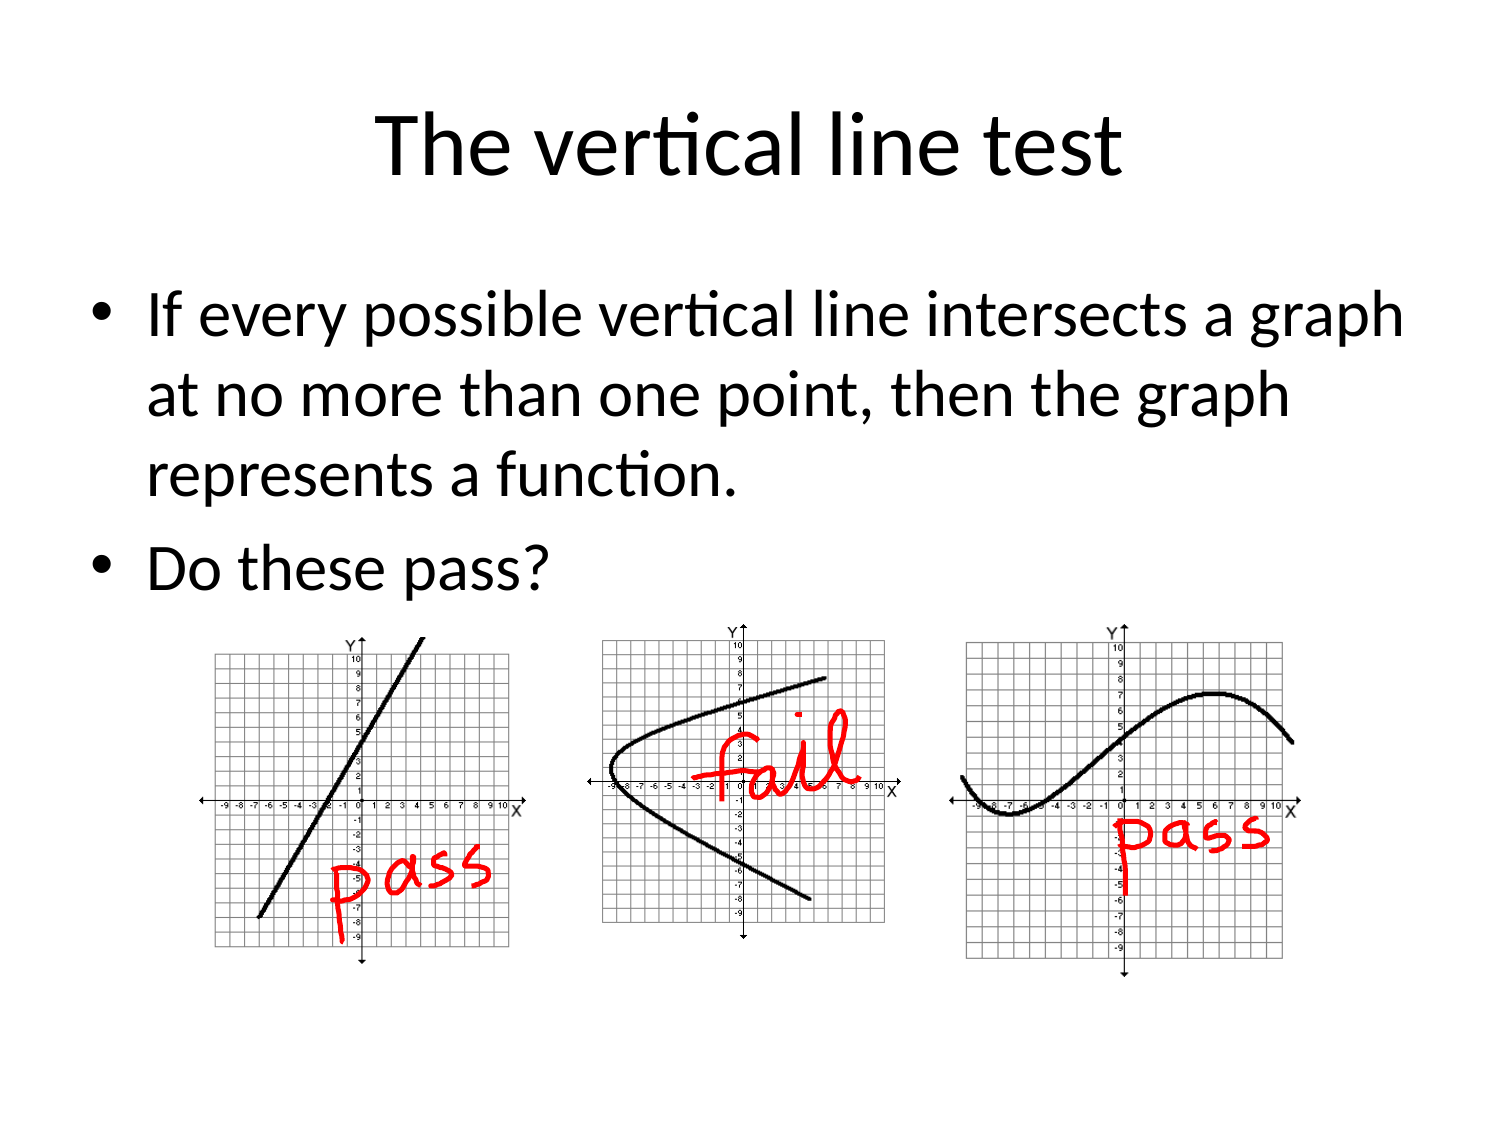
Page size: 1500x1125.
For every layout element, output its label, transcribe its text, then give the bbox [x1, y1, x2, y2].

list If every possible vertical line intersects a graph at no more than one point, then the graph represents a function. Do these pass? [75, 262, 1425, 1005]
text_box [1113, 818, 1268, 896]
title The vertical line test [75, 45, 1425, 233]
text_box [199, 624, 1301, 977]
